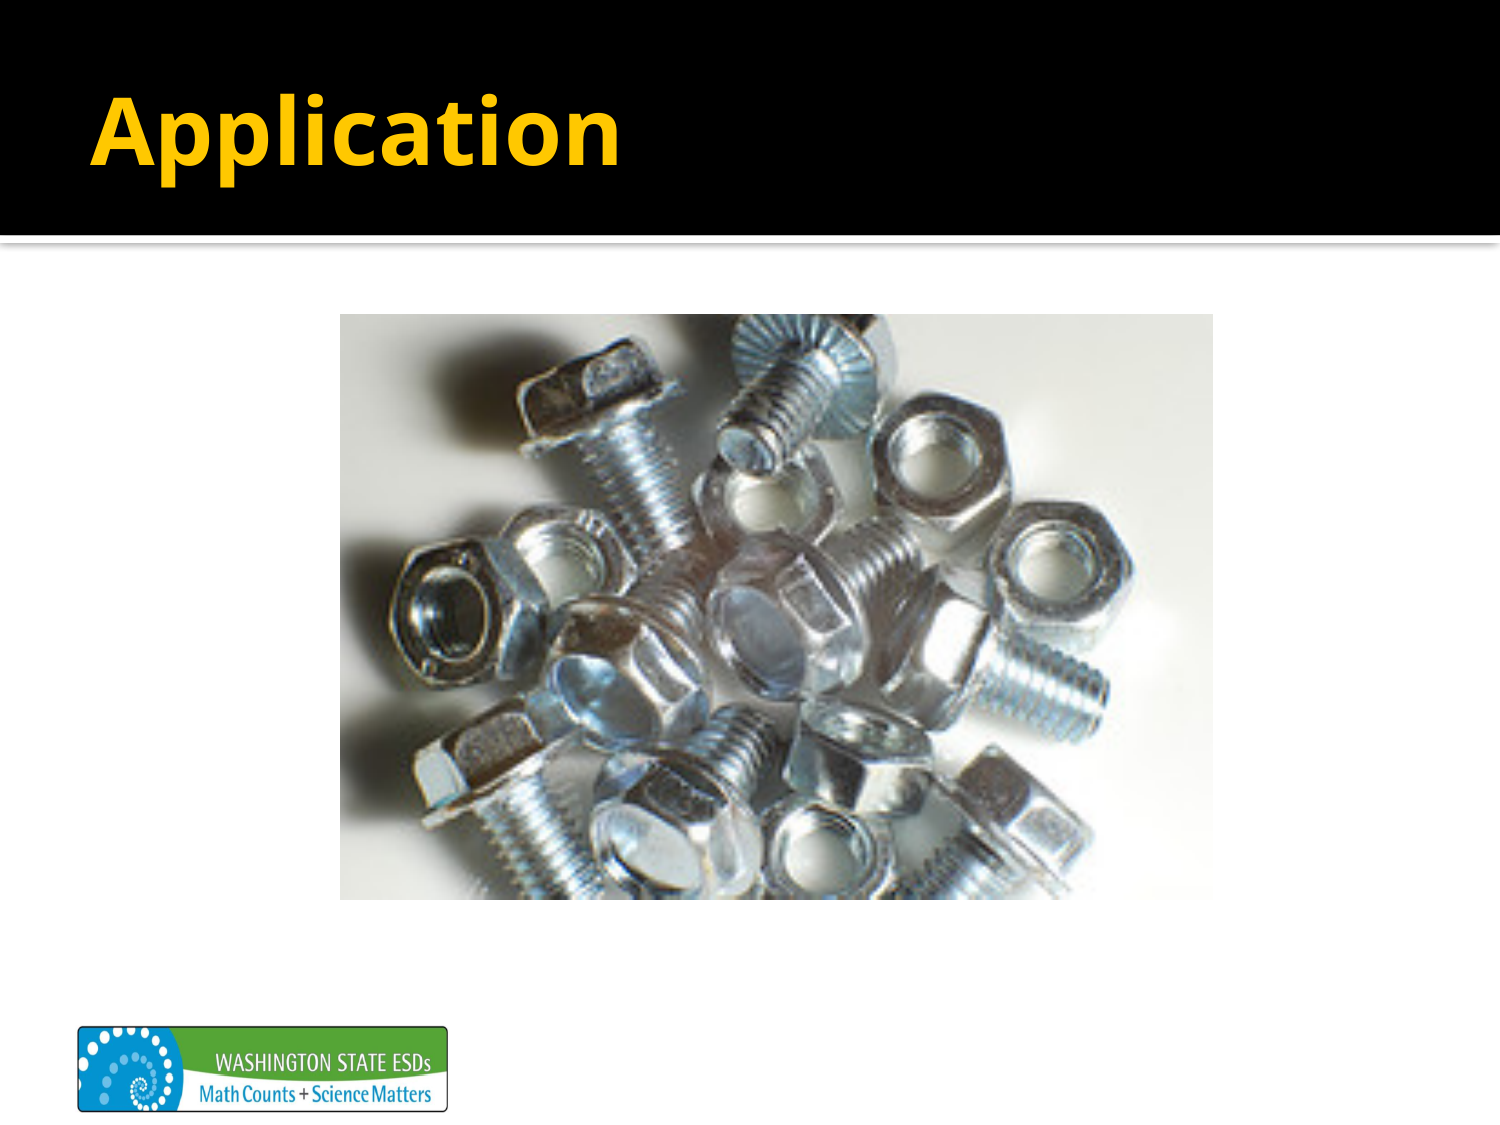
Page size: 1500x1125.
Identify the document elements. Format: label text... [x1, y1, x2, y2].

title Application [74, 25, 1426, 232]
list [340, 314, 1213, 900]
picture [75, 1025, 450, 1113]
